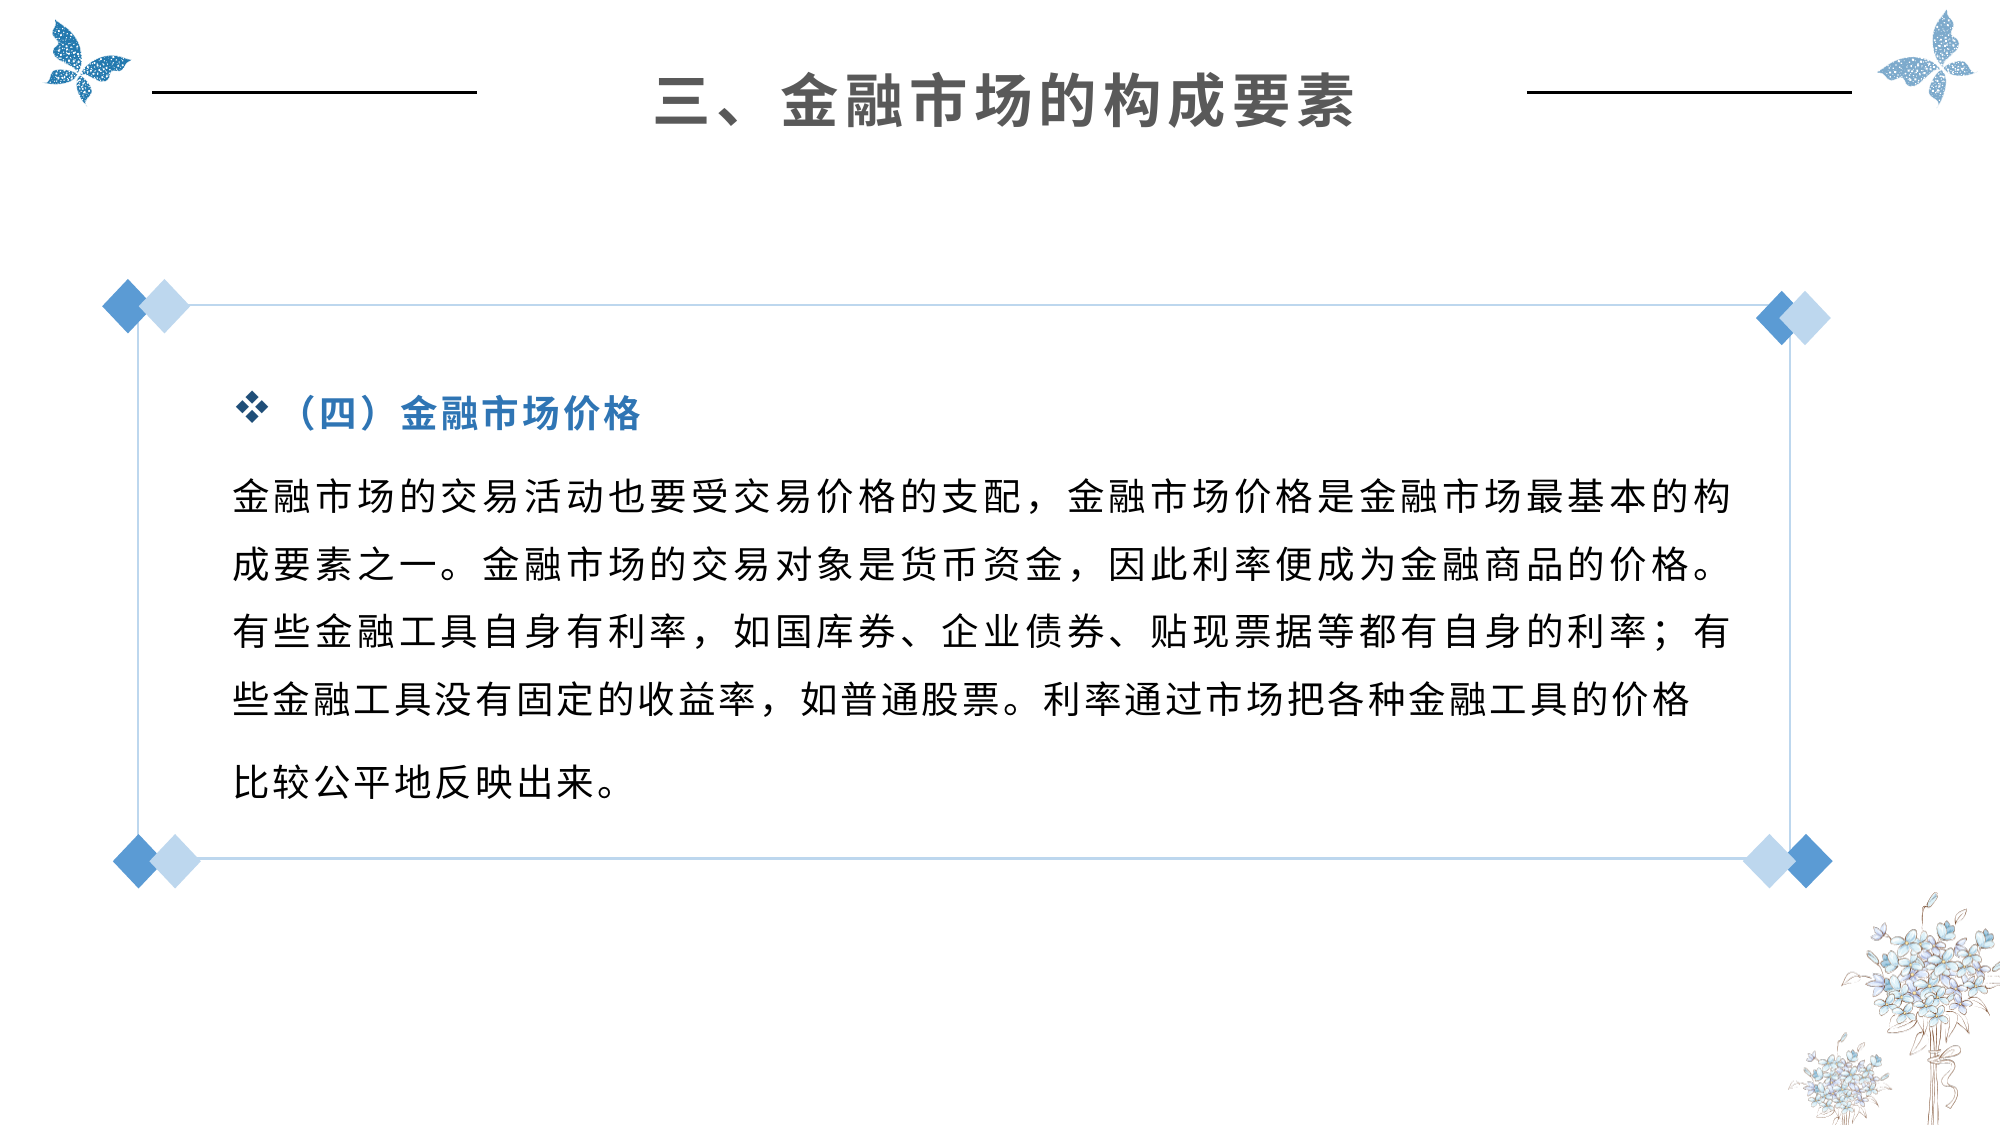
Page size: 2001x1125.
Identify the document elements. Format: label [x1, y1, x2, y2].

text_box [102, 278, 1833, 889]
text_box [151, 55, 1852, 142]
picture [1788, 892, 2000, 1125]
